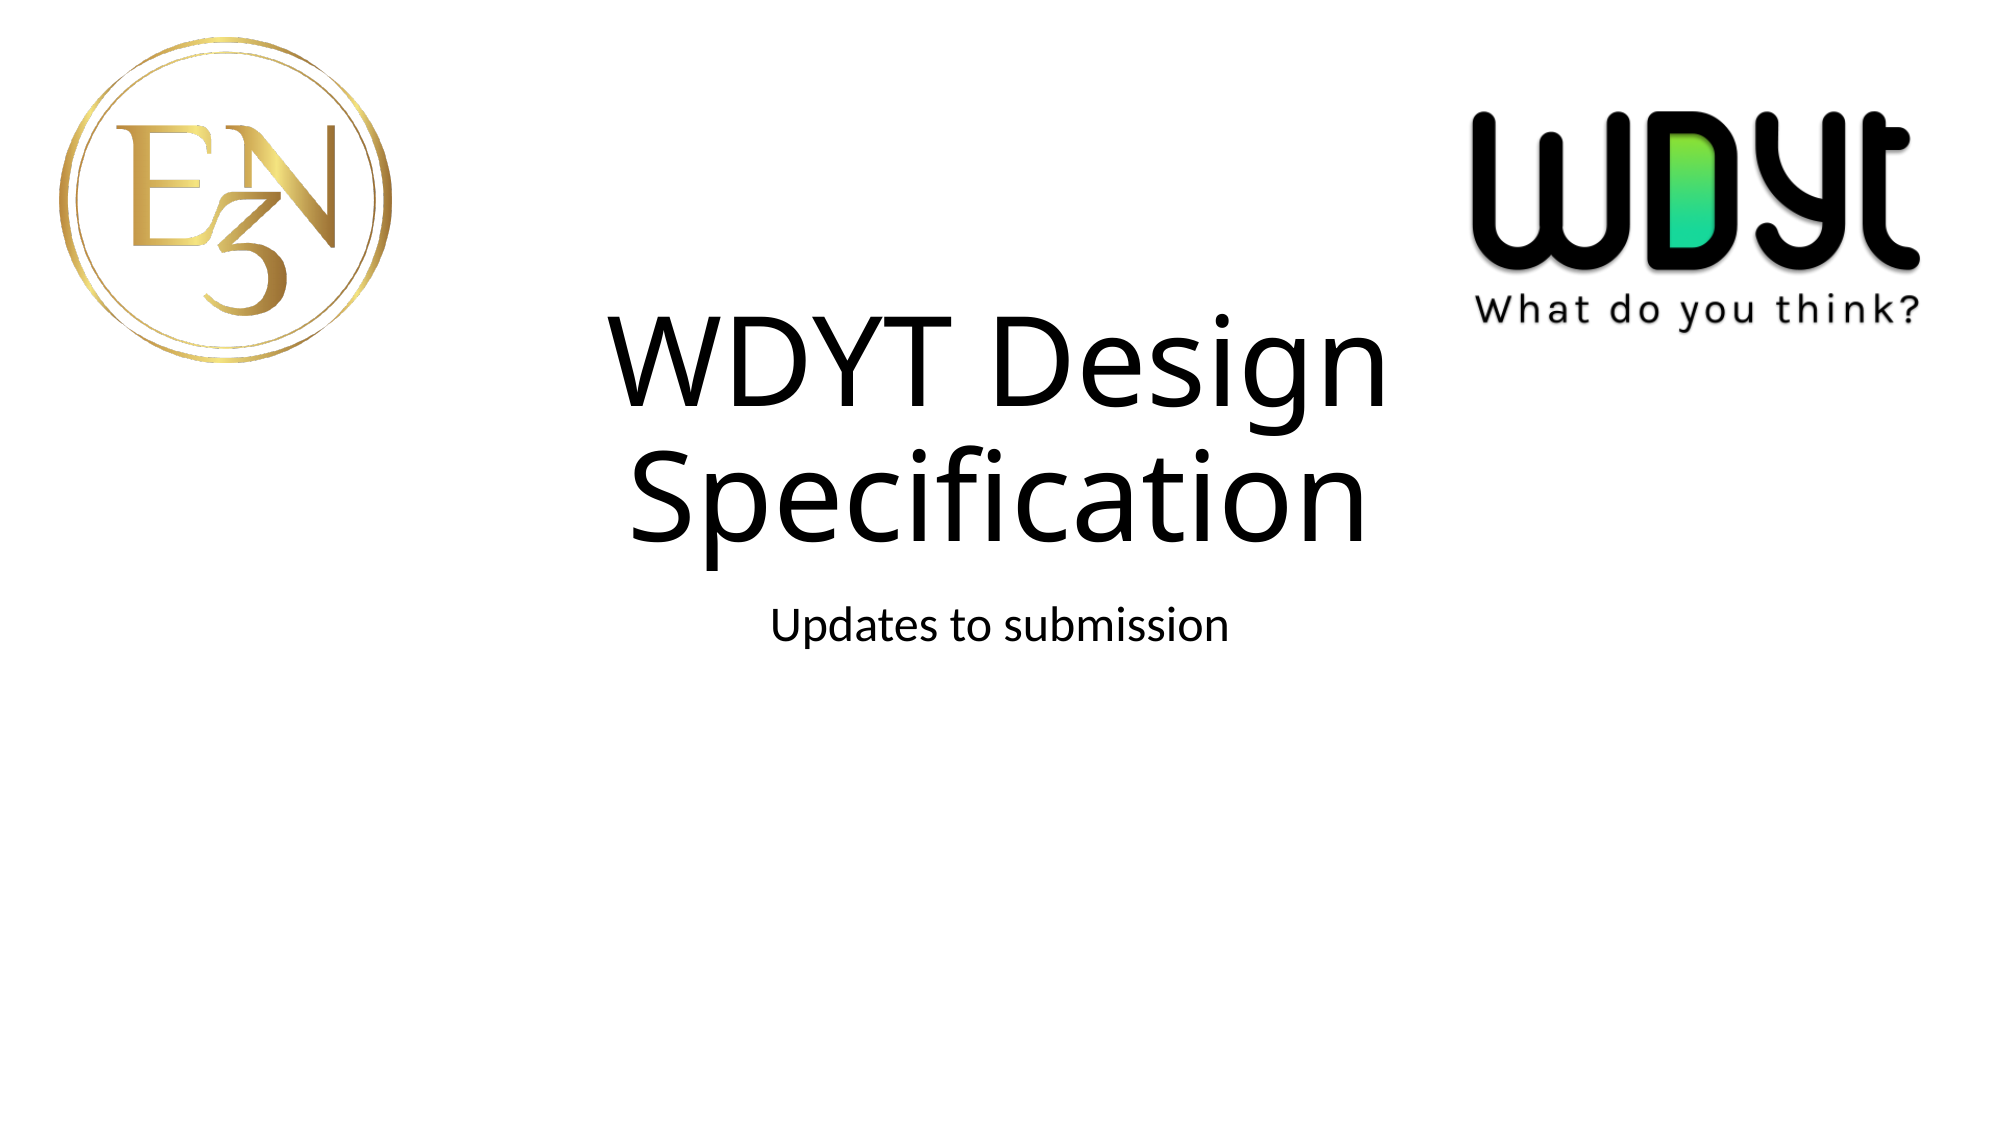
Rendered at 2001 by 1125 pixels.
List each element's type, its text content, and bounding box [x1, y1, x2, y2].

subtitle Updates to submission [249, 590, 1750, 863]
picture [1427, 11, 1969, 426]
title WDYT Design Specification [249, 184, 1750, 576]
picture [59, 37, 392, 363]
